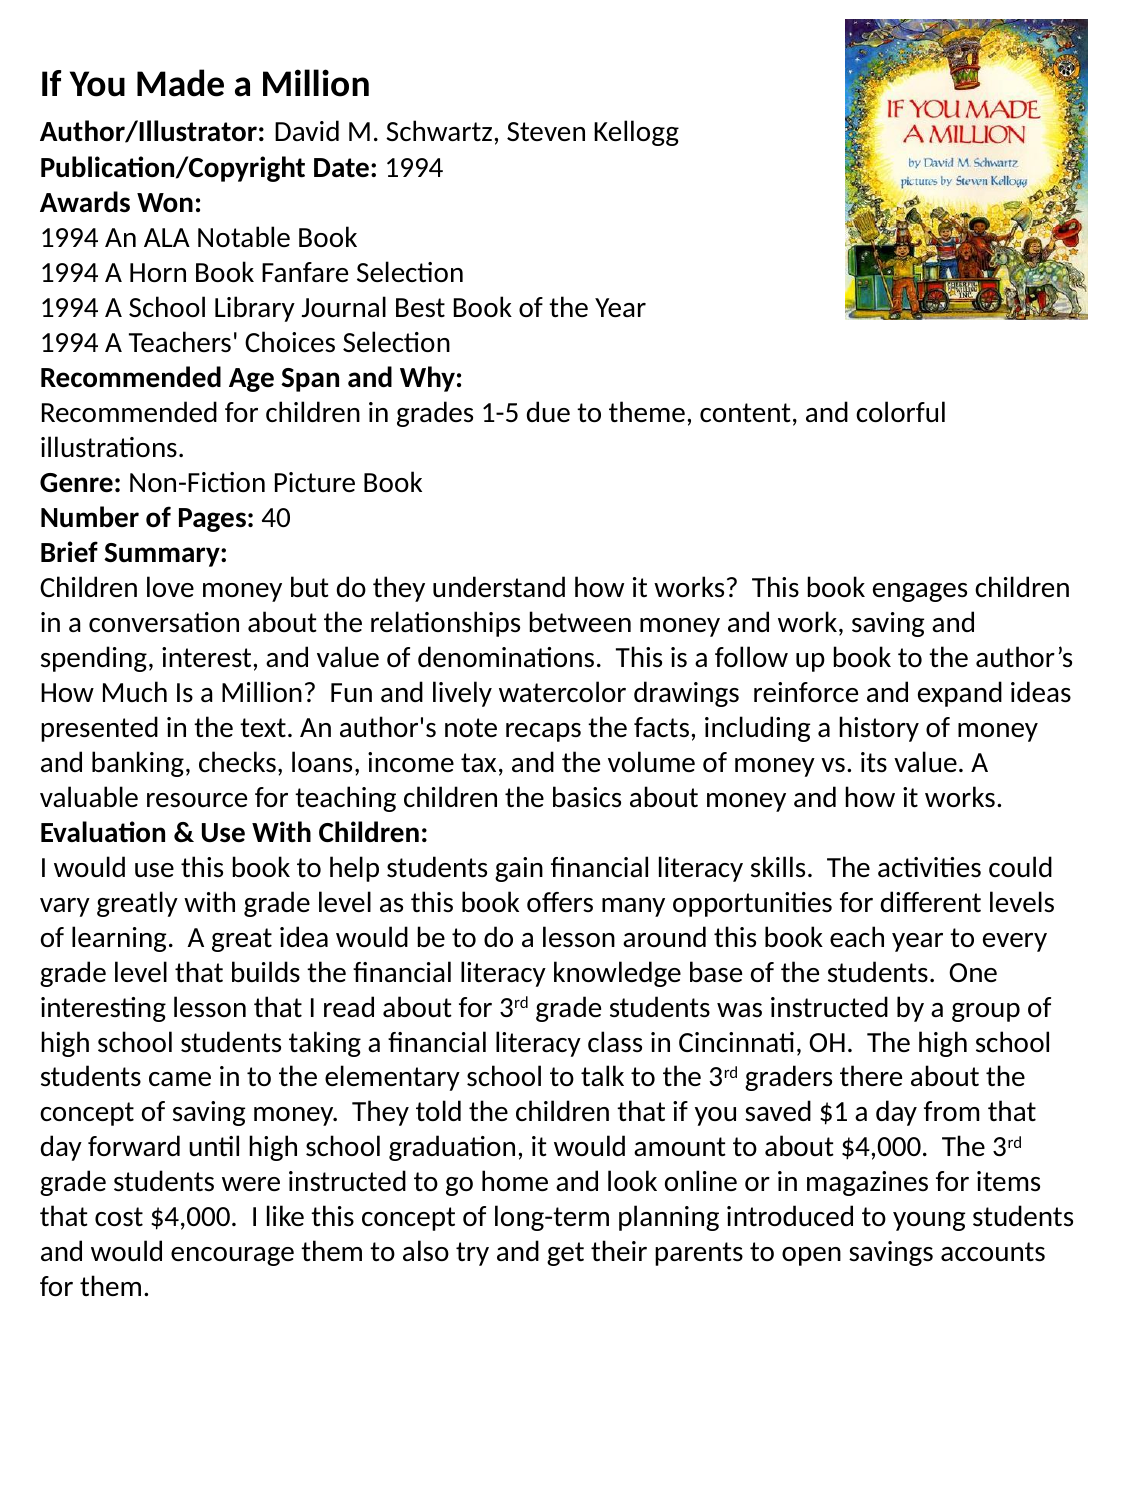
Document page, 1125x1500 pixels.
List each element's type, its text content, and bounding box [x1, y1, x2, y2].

picture [845, 19, 1088, 321]
text_box If You Made a Million Author/Illustrator: David M. Schwartz, Steven Kellogg Publication/Copyright Date: 1994 Awards Won: 1994 An ALA Notable Book 1994 A Horn Book Fanfare Selection 1994 A School Library Journal Best Book of the Year 1994 A Teachers' Choices Selection Recommended Age Span and Why: Recommended for children in grades 1-5 due to theme, content, and colorful illustrations. Genre: Non-Fiction Picture Book Number of Pages: 40 Brief Summary: Children love money but do they understand how it works? This book engages children in a conversation about the relationships between money and work, saving and spending, interest, and value of denominations. This is a follow up book to the author’s How Much Is a Million? Fun and lively watercolor drawings reinforce and expand ideas presented in the text. An author's note recaps the facts, including a history of money and banking, checks, loans, income tax, and the volume of money vs. its value. A valuable resource for teaching children the basics about money and how it works. Evaluation & Use With Children: I would use this book to help students gain financial literacy skills. The activities could vary greatly with grade level as this book offers many opportunities for different levels of learning. A great idea would be to do a lesson around this book each year to every grade level that builds the financial literacy knowledge base of the students. One interesting lesson that I read about for 3rd grade students was instructed by a group of high school students taking a financial literacy class in Cincinnati, OH. The high school students came in to the elementary school to talk to the 3rd graders there about the concept of saving money. They told the children that if you saved $1 a day from that day forward until high school graduation, it would amount to about $4,000. The 3rd grade students were instructed to go home and look online or in magazines for items that cost $4,000. I like this concept of long-term planning introduced to young students and would encourage them to also try and get their parents to open savings accounts for them. [24, 51, 1100, 1310]
